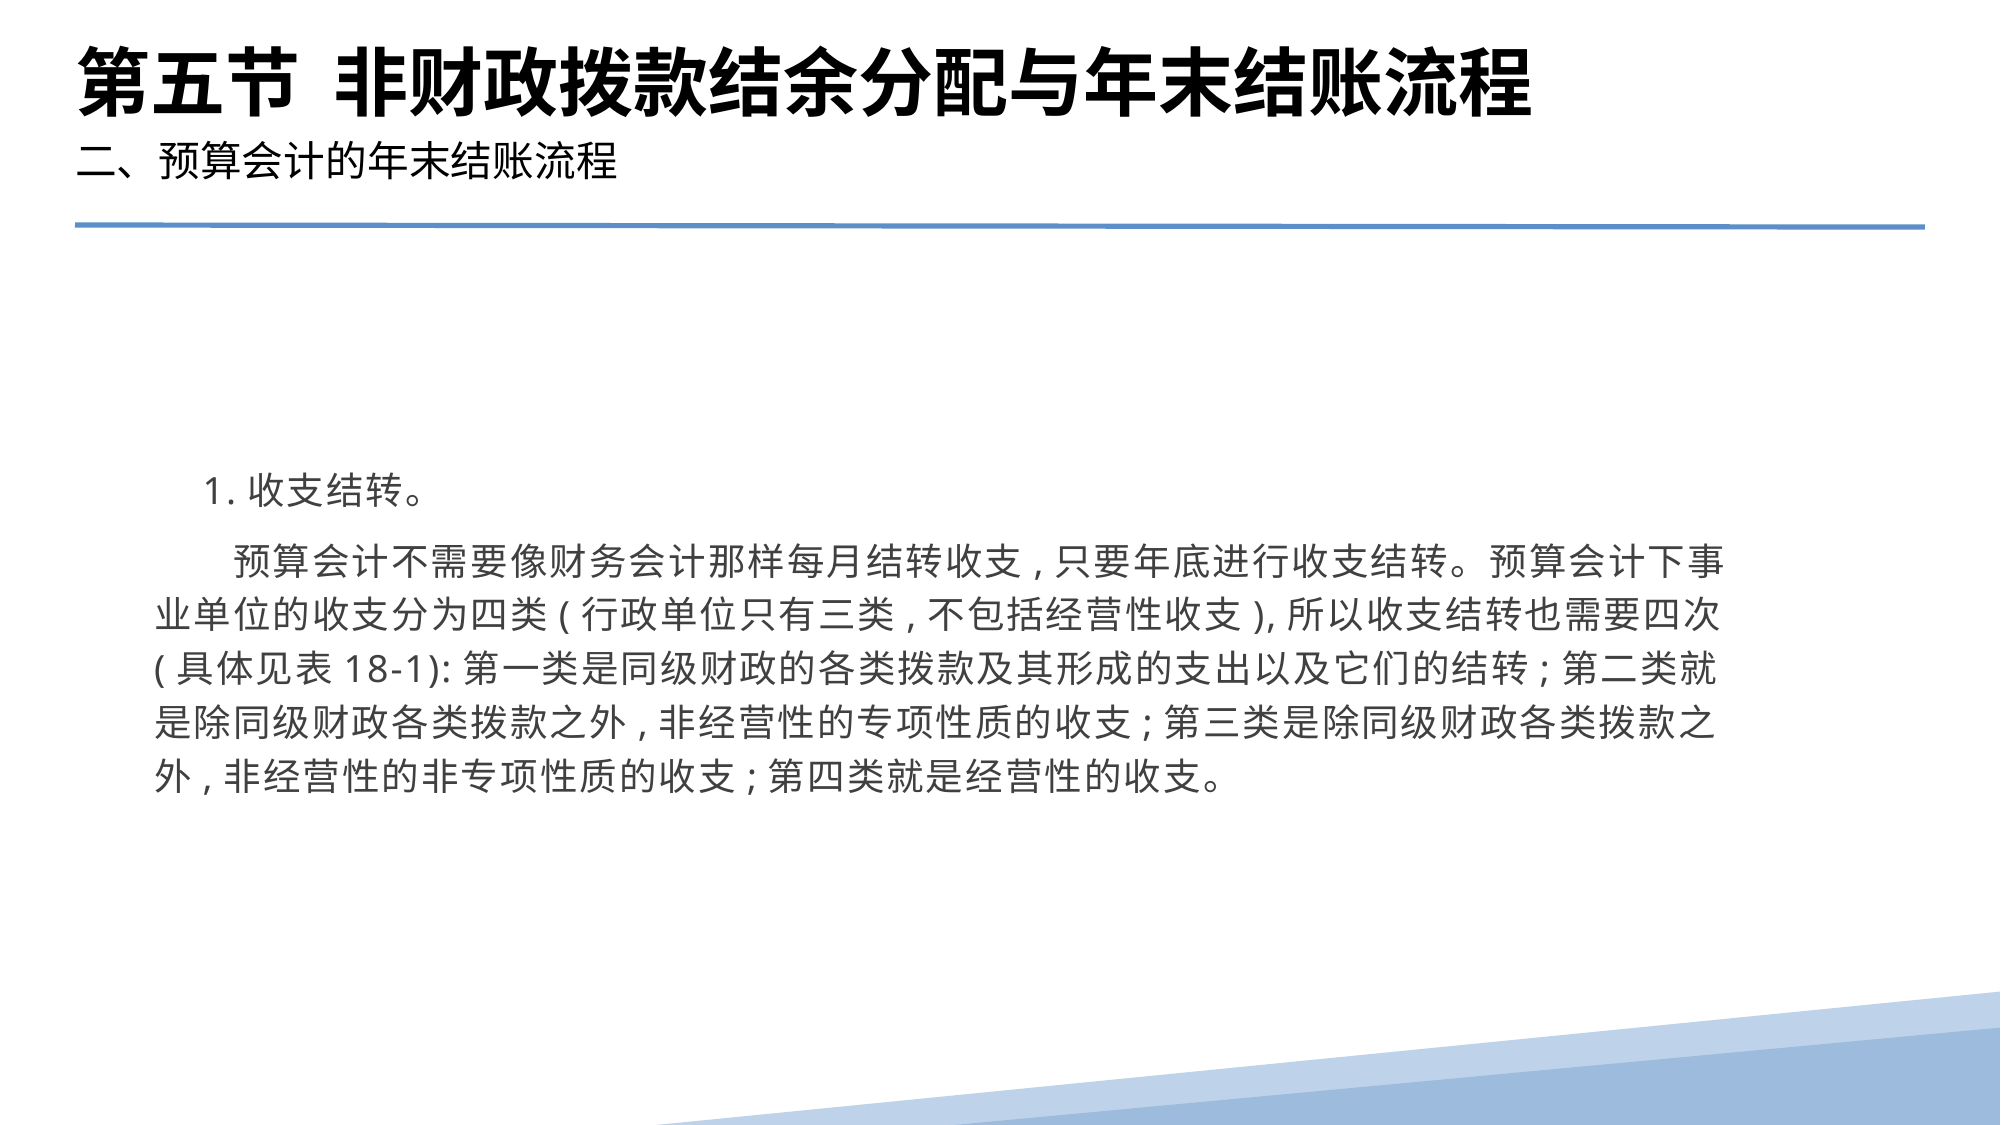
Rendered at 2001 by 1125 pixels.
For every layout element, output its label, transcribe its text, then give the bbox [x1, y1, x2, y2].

text_box 第五节 非财政拨款结余分配与年末结账流程 [75, 24, 1925, 124]
text_box 1.收支结转。 预算会计不需要像财务会计那样每月结转收支,只要年底进行收支结转。预算会计下事业单位的收支分为四类(行政单位只有三类,不包括经营性收支),所以收支结转也需要四次(具体见表18-1):第一类是同级财政的各类拨款及其形成的支出以及它们的结转;第二类就是除同级财政各类拨款之外,非经营性的专项性质的收支;第三类是除同级财政各类拨款之外,非经营性的非专项性质的收支;第四类就是经营性的收支。 [143, 245, 1740, 1012]
text_box 二、预算会计的年末结账流程 [75, 124, 1925, 200]
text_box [74, 224, 1925, 228]
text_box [656, 991, 2000, 1125]
